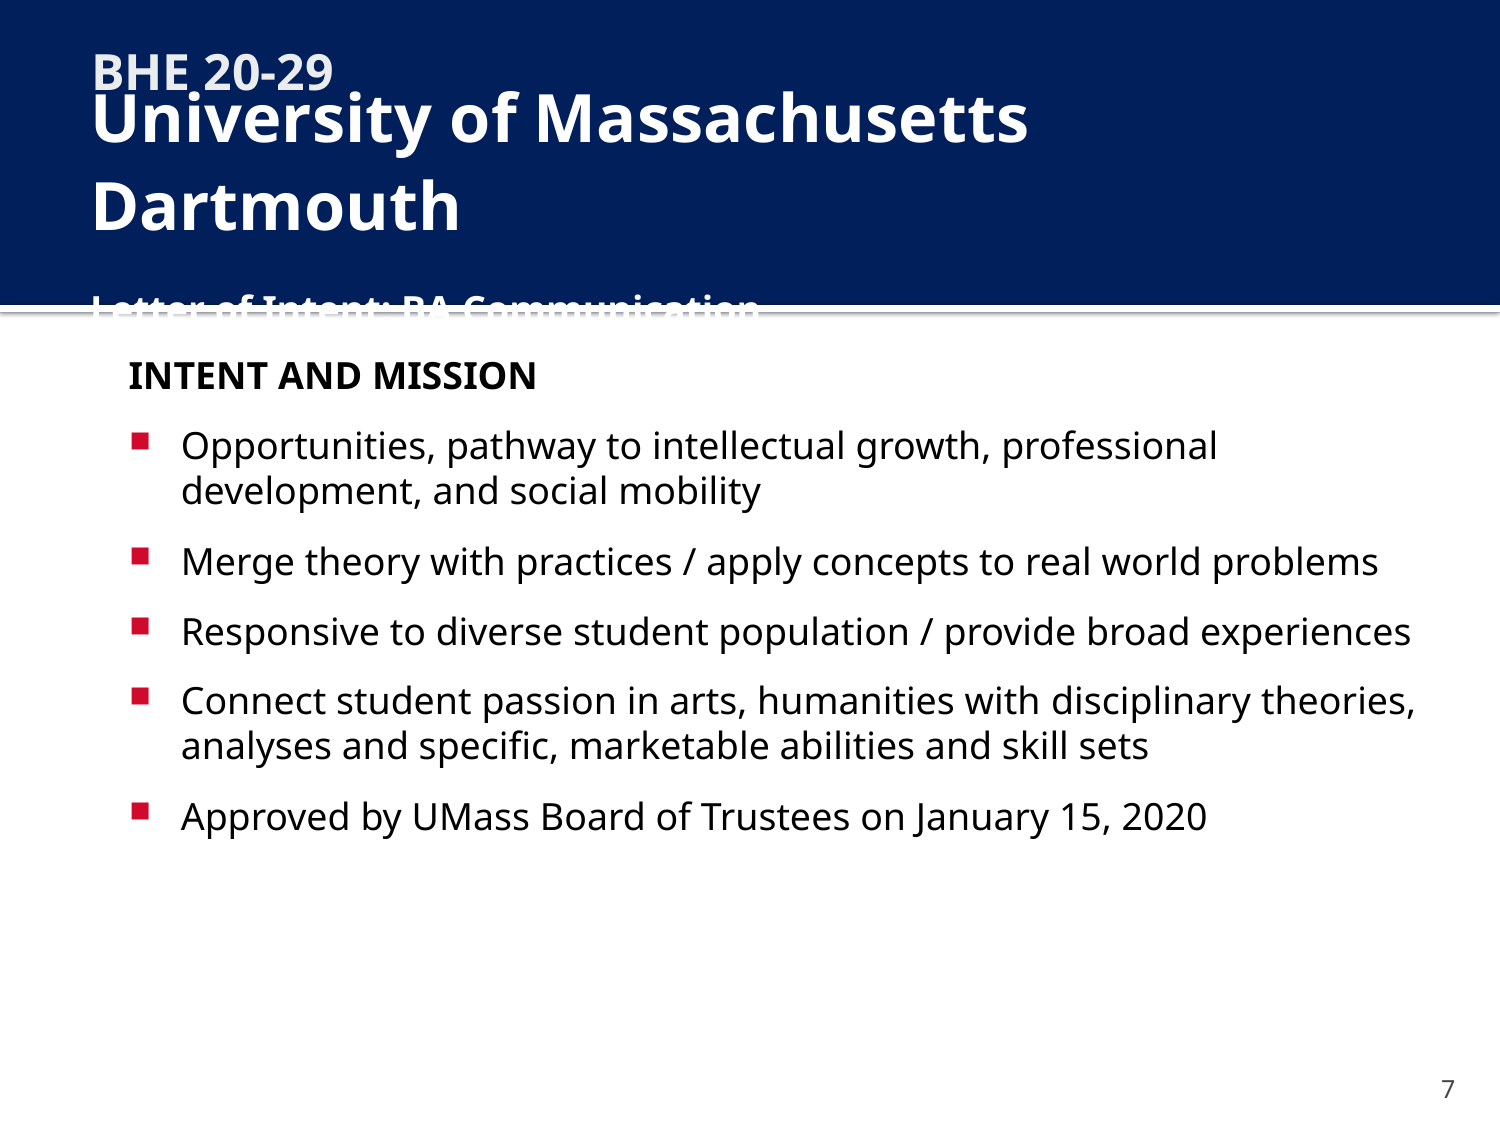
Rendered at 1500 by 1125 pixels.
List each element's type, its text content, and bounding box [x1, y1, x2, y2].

list INTENT AND MISSION Opportunities, pathway to intellectual growth, professional development, and social mobility Merge theory with practices / apply concepts to real world problems Responsive to diverse student population / provide broad experiences Connect student passion in arts, humanities with disciplinary theories, analyses and specific, marketable abilities and skill sets Approved by UMass Board of Trustees on January 15, 2020 [99, 337, 1451, 1047]
title University of Massachusetts Dartmouth Letter of Intent: BA Communication [74, 99, 1426, 301]
list BHE 20-29 [62, 24, 1438, 101]
